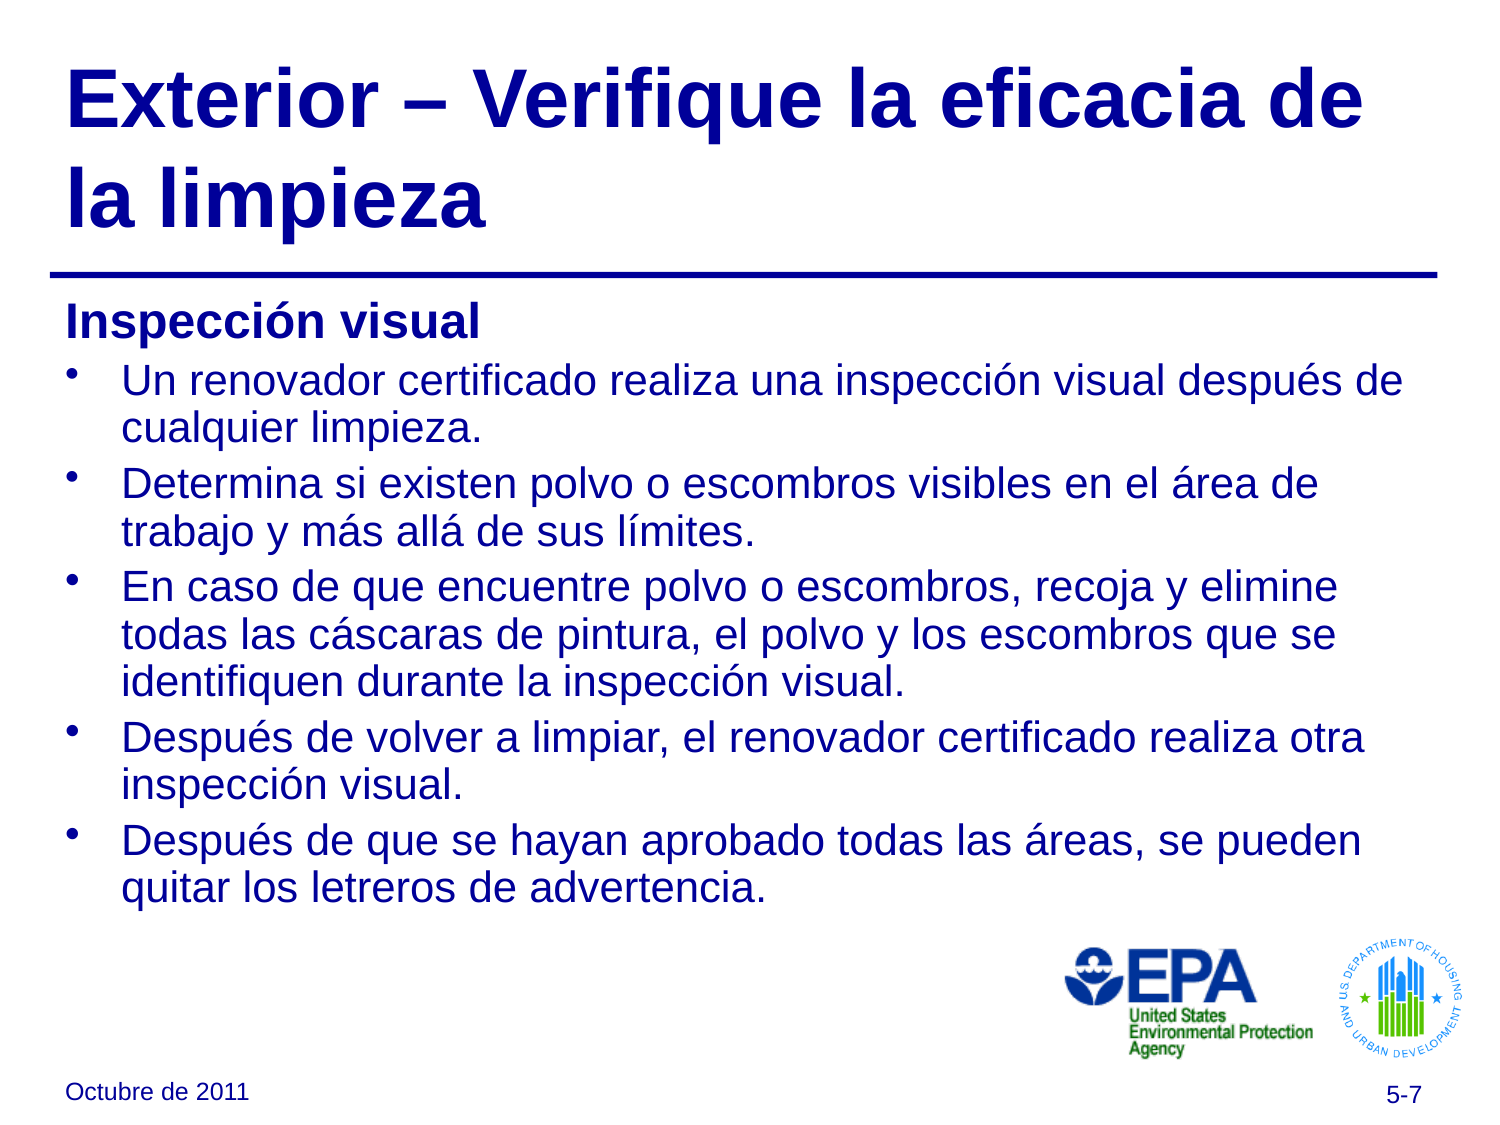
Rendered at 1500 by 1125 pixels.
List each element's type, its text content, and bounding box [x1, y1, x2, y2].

slide_number 5-7 [1124, 1049, 1438, 1125]
picture [1062, 963, 1319, 1064]
title Exterior – Verifique la eficacia de la limpieza [49, 49, 1438, 238]
slide_number Octubre de 2011 [49, 1049, 363, 1125]
picture [1337, 937, 1463, 1059]
list Inspección visual Un renovador certificado realiza una inspección visual después de cualquier limpieza. Determina si existen polvo o escombros visibles en el área de trabajo y más allá de sus límites. En caso de que encuentre polvo o escombros, recoja y elimine todas las cáscaras de pintura, el polvo y los escombros que se identifiquen durante la inspección visual. Después de volver a limpiar, el renovador certificado realiza otra inspección visual. Después de que se hayan aprobado todas las áreas, se pueden quitar los letreros de advertencia. [49, 287, 1438, 963]
